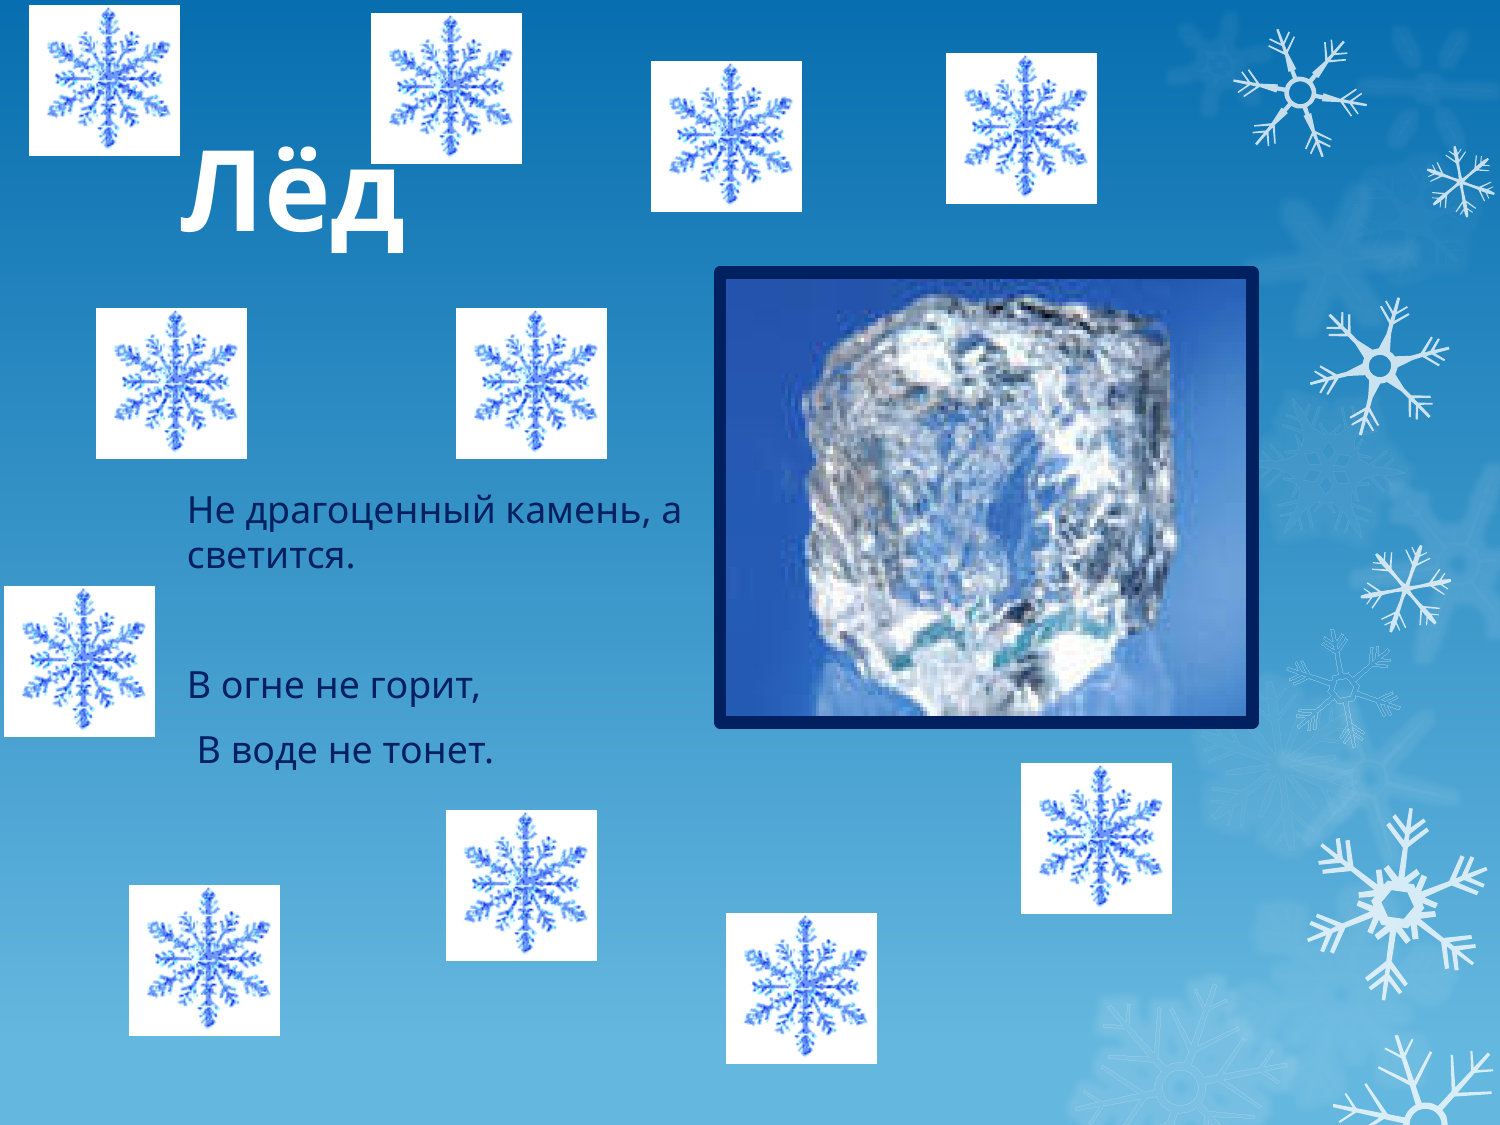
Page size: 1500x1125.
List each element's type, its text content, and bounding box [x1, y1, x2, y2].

picture [28, 5, 180, 157]
picture [650, 60, 802, 212]
picture [96, 307, 248, 459]
picture [128, 884, 280, 1036]
picture [370, 12, 522, 164]
list Не драгоценный камень, а светится. В огне не горит, В воде не тонет. [171, 295, 742, 961]
picture [445, 809, 597, 961]
picture [455, 307, 607, 459]
picture [725, 912, 877, 1064]
picture [3, 585, 155, 737]
picture [1021, 762, 1173, 914]
title Лёд [165, 110, 1334, 263]
picture [725, 278, 1247, 717]
picture [946, 53, 1098, 205]
